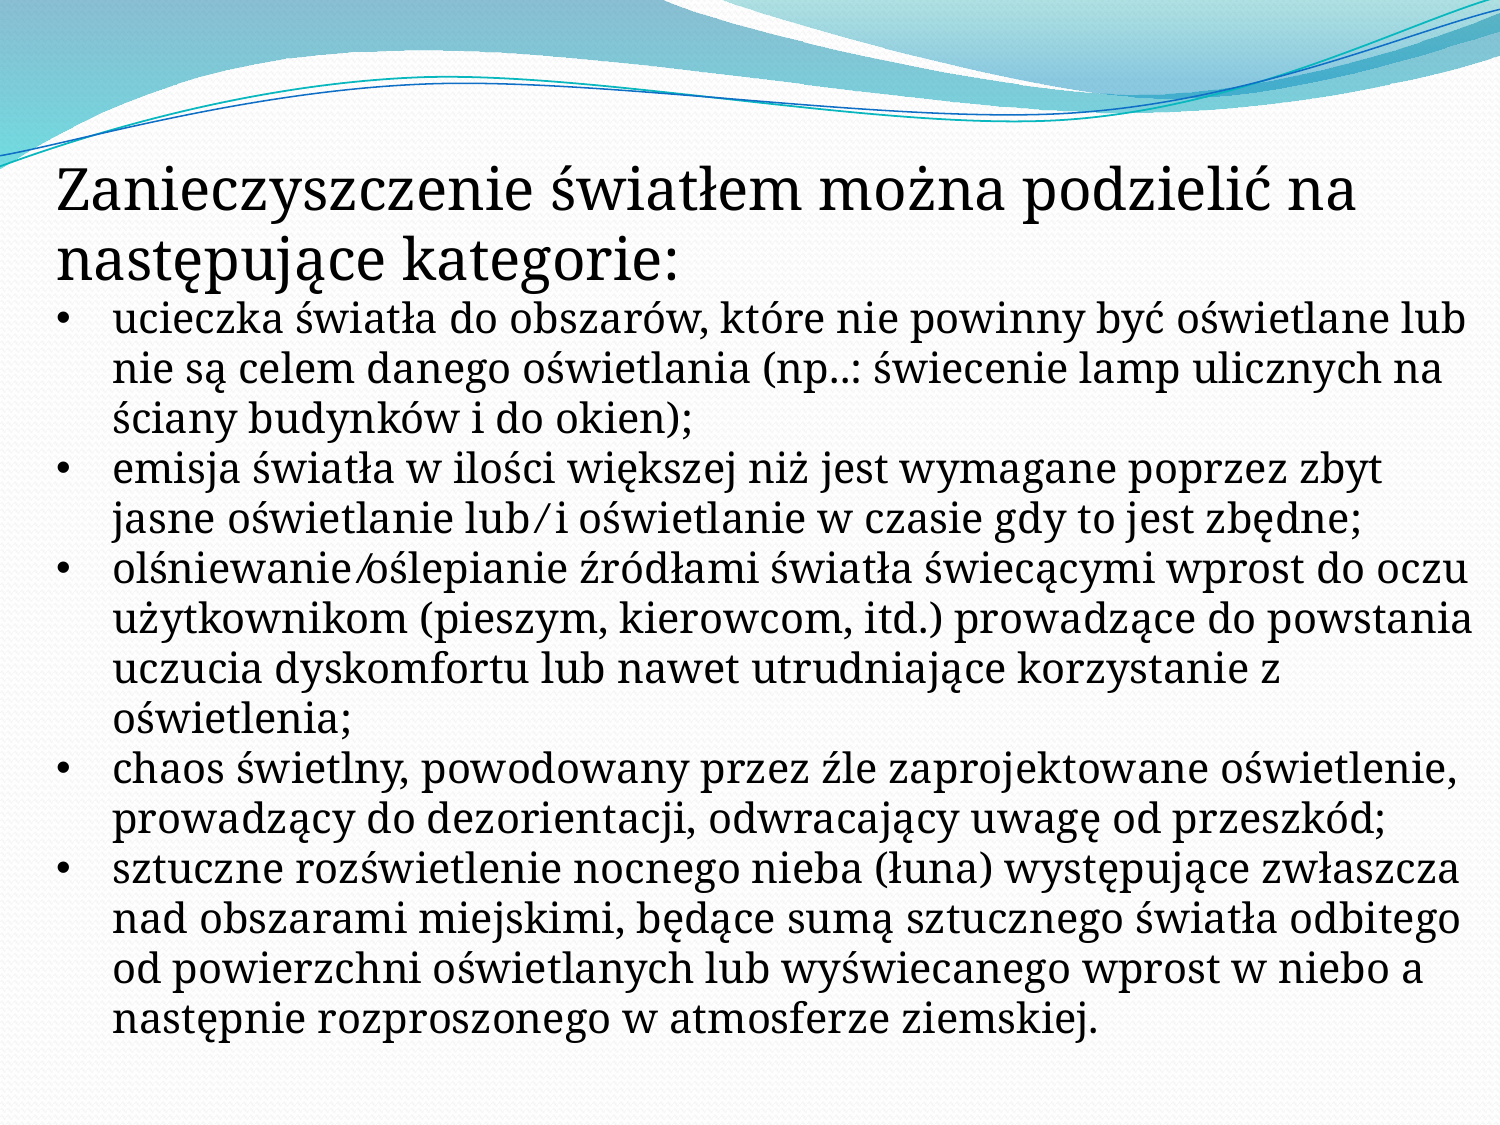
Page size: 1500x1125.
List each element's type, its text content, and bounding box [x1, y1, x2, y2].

text_box Zanieczyszczenie światłem można podzielić na następujące kategorie: ucieczka światła do obszarów, które nie powinny być oświetlane lub nie są celem danego oświetlania (np..: świecenie lamp ulicznych na ściany budynków i do okien); emisja światła w ilości większej niż jest wymagane poprzez zbyt jasne oświetlanie lub ⁄ i oświetlanie w czasie gdy to jest zbędne; olśniewanie ⁄oślepianie źródłami światła świecącymi wprost do oczu użytkownikom (pieszym, kierowcom, itd.) prowadzące do powstania uczucia dyskomfortu lub nawet utrudniające korzystanie z oświetlenia; chaos świetlny, powodowany przez źle zaprojektowane oświetlenie, prowadzący do dezorientacji, odwracający uwagę od przeszkód; sztuczne rozświetlenie nocnego nieba (łuna) występujące zwłaszcza nad obszarami miejskimi, będące sumą sztucznego światła odbitego od powierzchni oświetlanych lub wyświecanego wprost w niebo a następnie rozproszonego w atmosferze ziemskiej. [41, 9, 1500, 1090]
